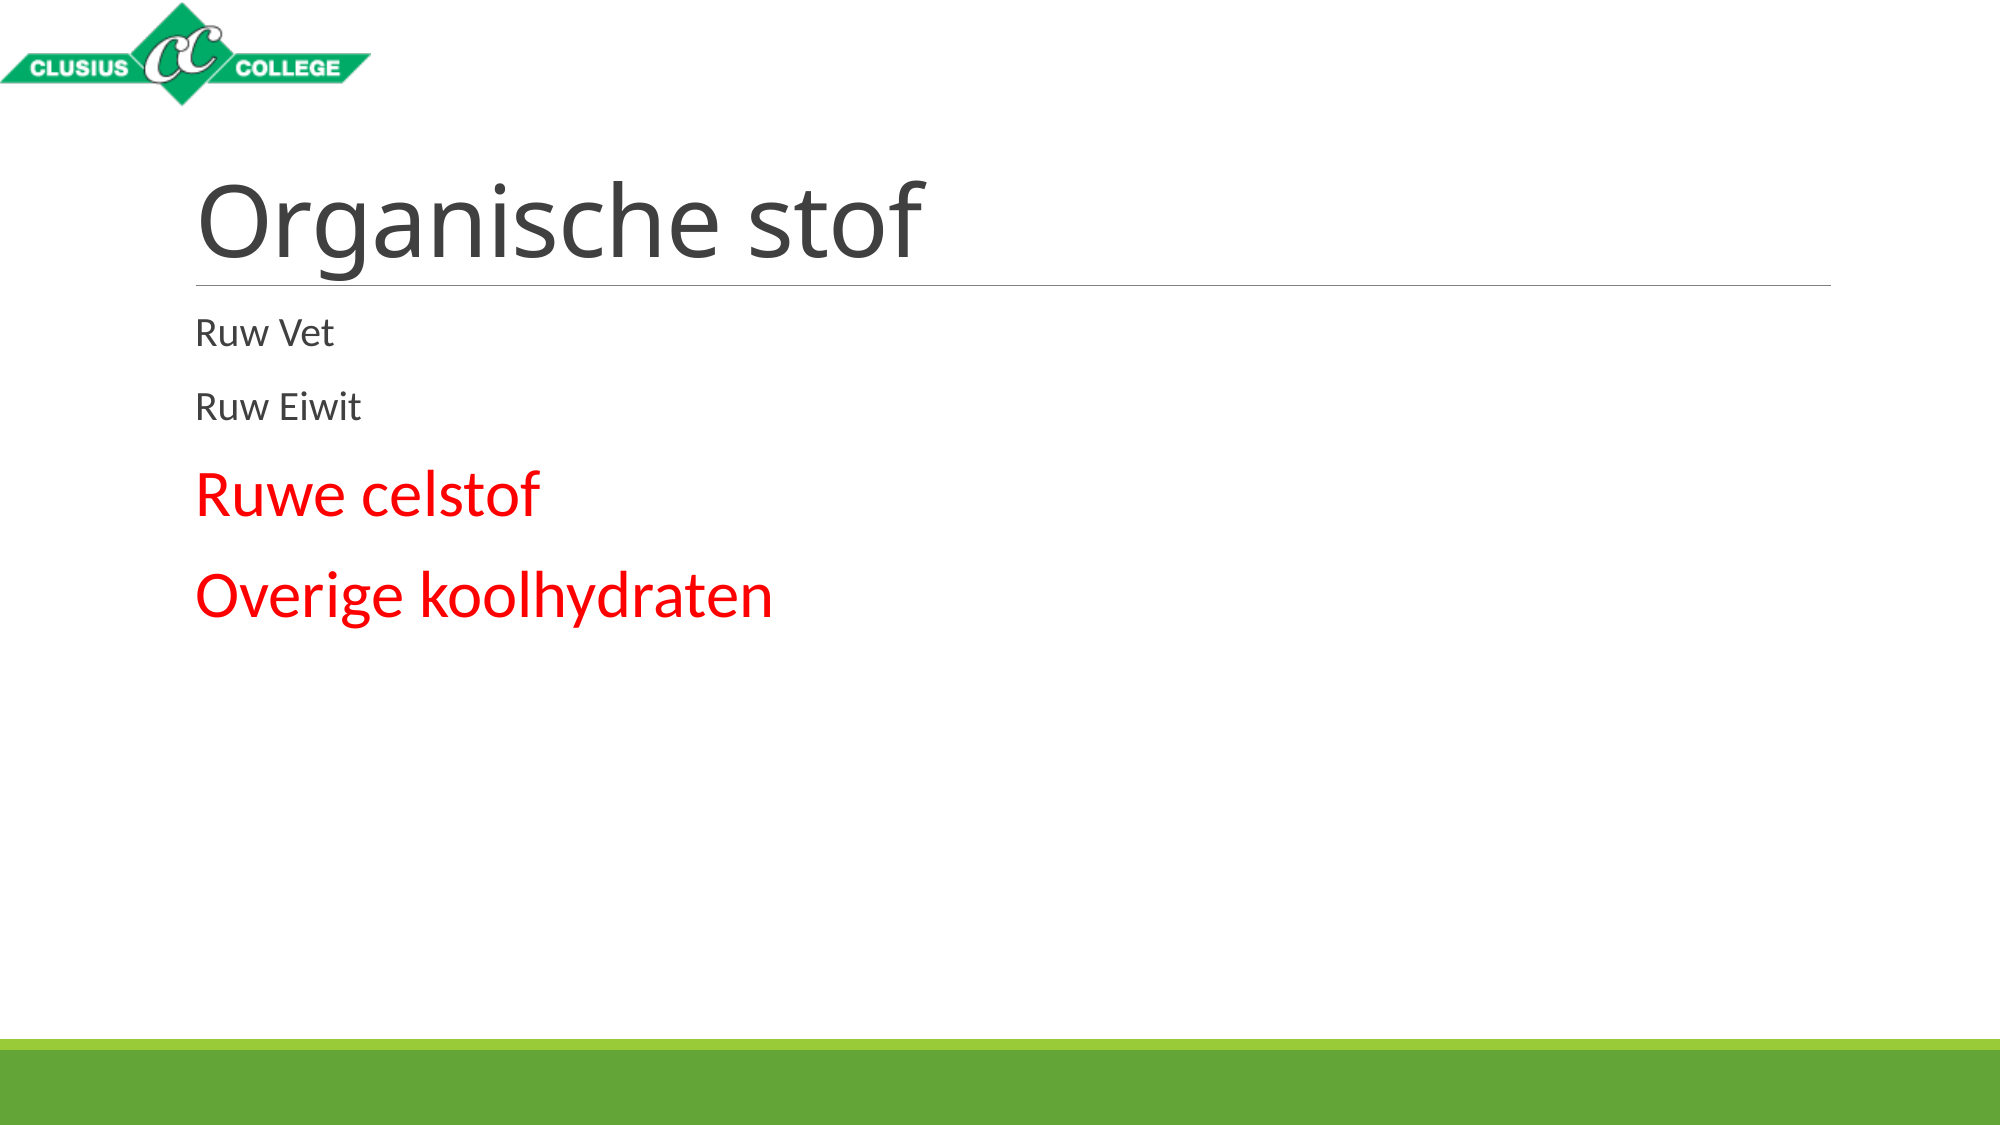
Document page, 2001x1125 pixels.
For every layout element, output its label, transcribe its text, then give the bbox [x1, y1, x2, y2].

list Ruw Vet Ruw Eiwit Ruwe celstof Overige koolhydraten [180, 302, 1830, 963]
picture [0, 1, 371, 108]
title Organische stof [180, 47, 1830, 285]
